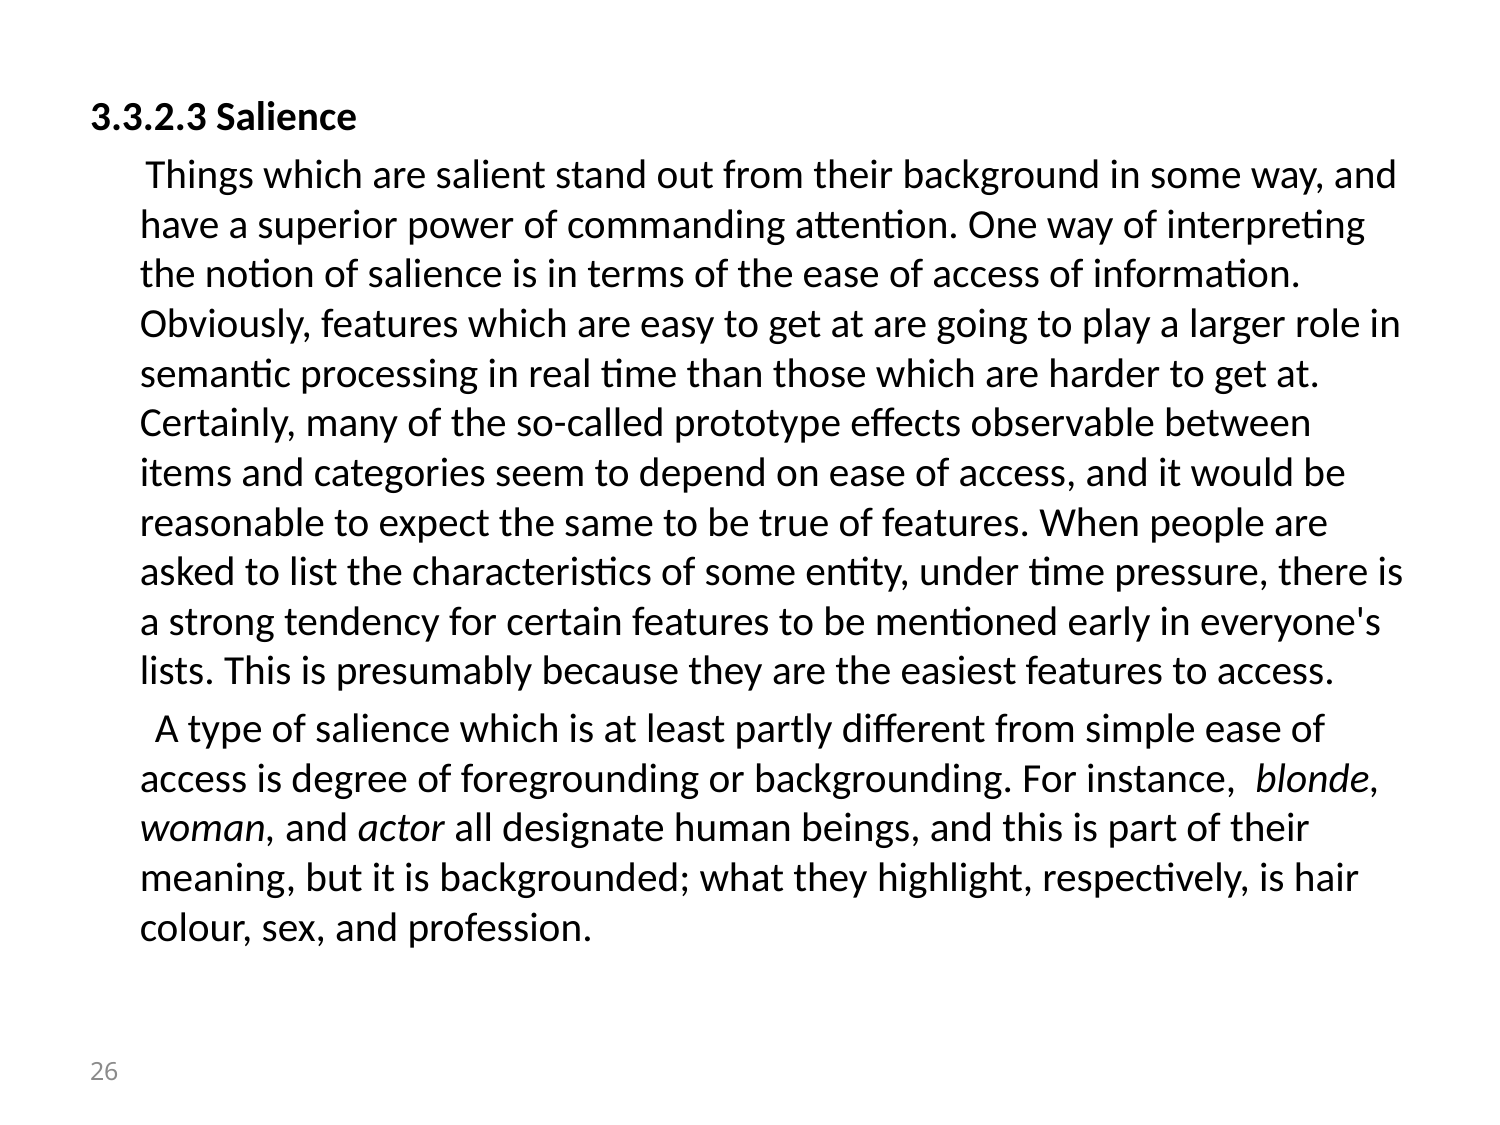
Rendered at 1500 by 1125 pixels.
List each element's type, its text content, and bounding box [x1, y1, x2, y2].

slide_number 26 [75, 1042, 425, 1103]
list 3.3.2.3 Salience Things which are salient stand out from their background in some way, and have a superior power of commanding attention. One way of interpreting the notion of salience is in terms of the ease of access of information. Obviously, features which are easy to get at are going to play a larger role in semantic processing in real time than those which are harder to get at. Certainly, many of the so-called prototype effects observable between items and categories seem to depend on ease of access, and it would be reasonable to expect the same to be true of features. When people are asked to list the characteristics of some entity, under time pressure, there is a strong tendency for certain features to be mentioned early in everyone's lists. This is presumably because they are the easiest features to access. A type of salience which is at least partly different from simple ease of access is degree of foregrounding or backgrounding. For instance, blonde, woman, and actor all designate human beings, and this is part of their meaning, but it is backgrounded; what they highlight, respectively, is hair colour, sex, and profession. [75, 82, 1425, 1005]
